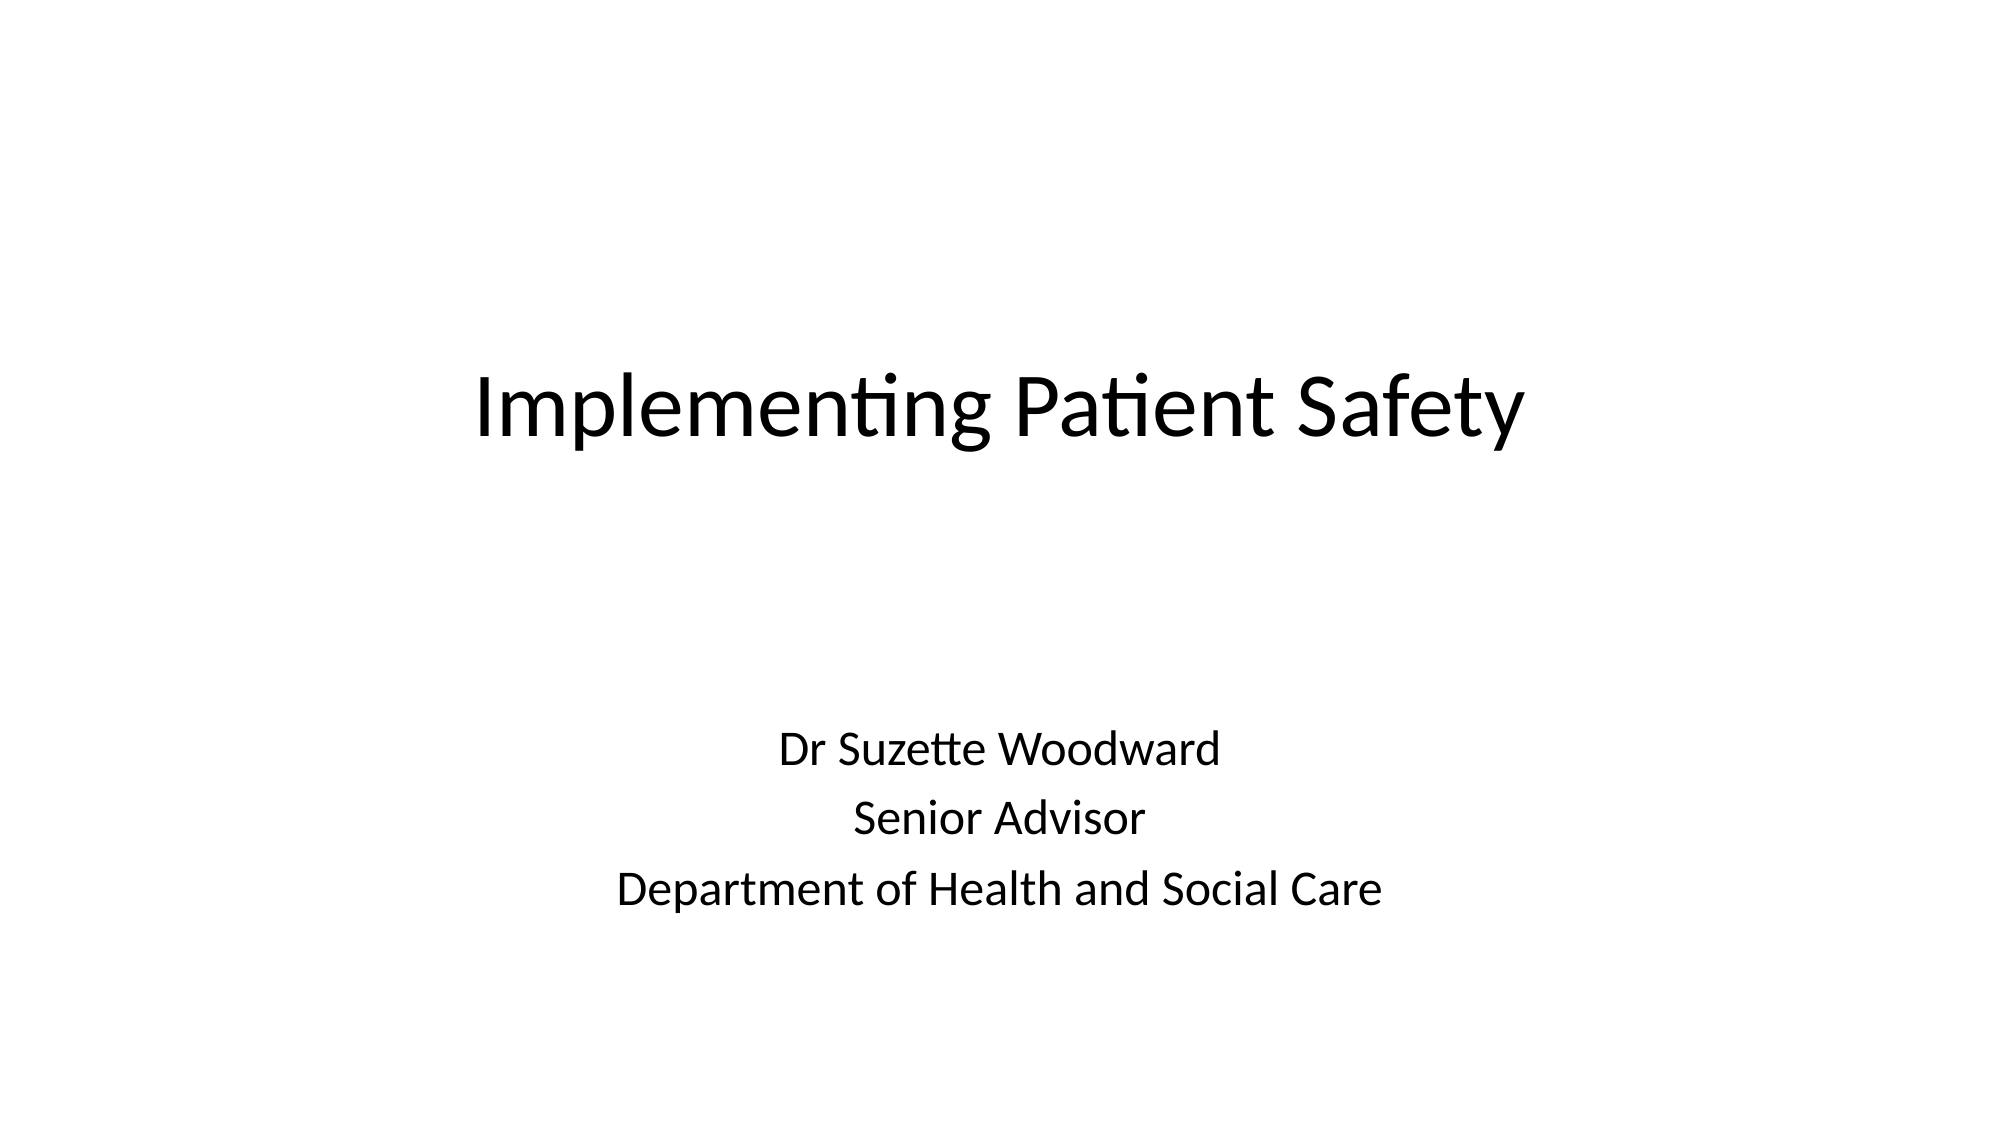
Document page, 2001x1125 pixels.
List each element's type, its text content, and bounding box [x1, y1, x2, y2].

title Implementing Patient Safety [362, 208, 1638, 591]
subtitle Dr Suzette Woodward Senior Advisor Department of Health and Social Care [300, 637, 1700, 925]
